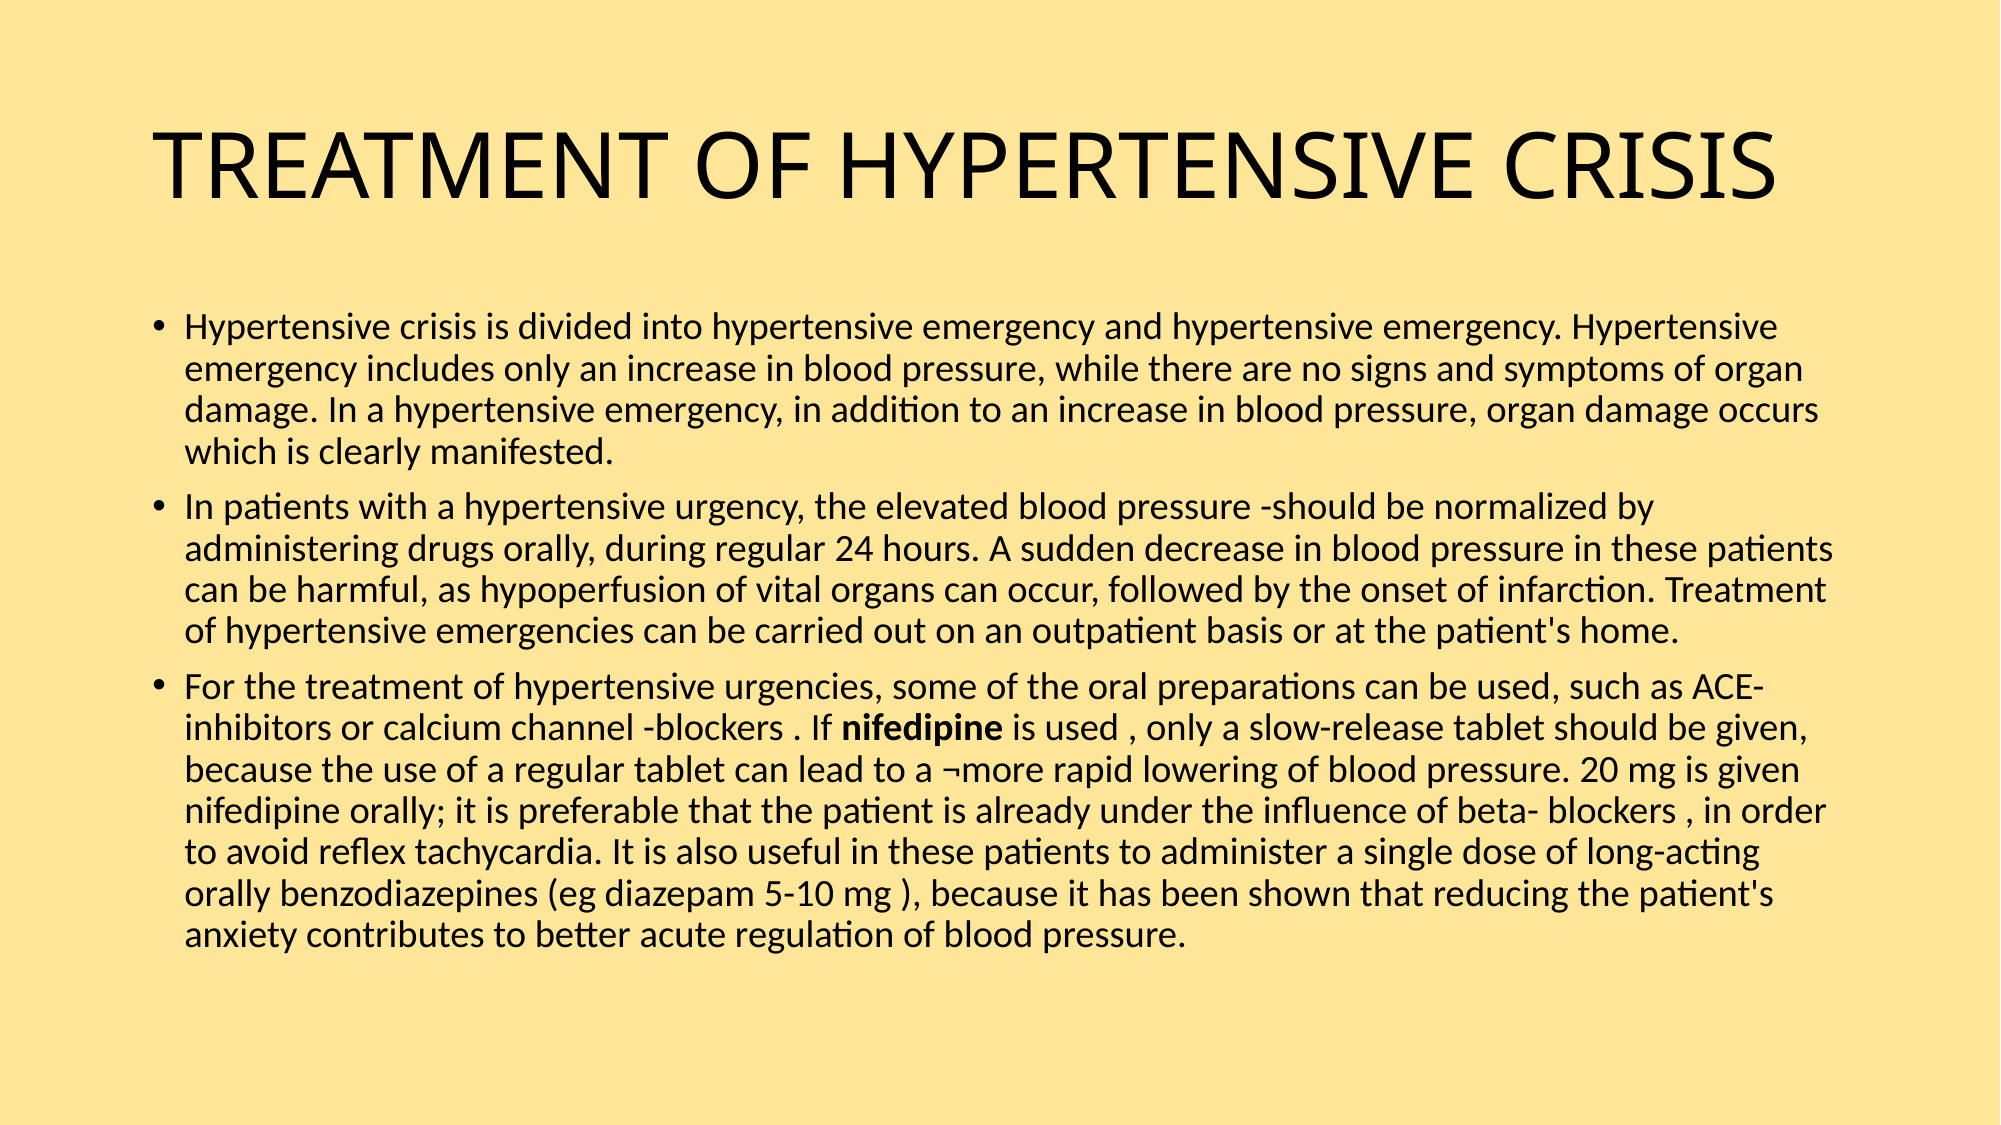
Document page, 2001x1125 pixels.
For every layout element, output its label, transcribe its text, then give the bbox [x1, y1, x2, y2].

list Hypertensive crisis is divided into hypertensive emergency and hypertensive emergency. Hypertensive emergency includes only an increase in blood pressure, while there are no signs and symptoms of organ damage. In a hypertensive emergency, in addition to an increase in blood pressure, organ damage occurs which is clearly manifested. In patients with a hypertensive urgency, the elevated blood pressure -should be normalized by administering drugs orally, during regular 24 hours. A sudden decrease in blood pressure in these patients can be harmful, as hypoperfusion of vital organs can occur, followed by the onset of infarction. Treatment of hypertensive emergencies can be carried out on an outpatient basis or at the patient's home. For the treatment of hypertensive urgencies, some of the oral preparations can be used, such as ACE-inhibitors or calcium channel -blockers . If nifedipine is used , only a slow-release tablet should be given, because the use of a regular tablet can lead to a ¬more rapid lowering of blood pressure. 20 mg is given nifedipine orally; it is preferable that the patient is already under the influence of beta- blockers , in order to avoid reflex tachycardia. It is also useful in these patients to administer a single dose of long-acting orally benzodiazepines (eg diazepam 5-10 mg ), because it has been shown that reducing the patient's anxiety contributes to better acute regulation of blood pressure. [137, 299, 1863, 1014]
title TREATMENT OF HYPERTENSIVE CRISIS [137, 59, 1863, 278]
